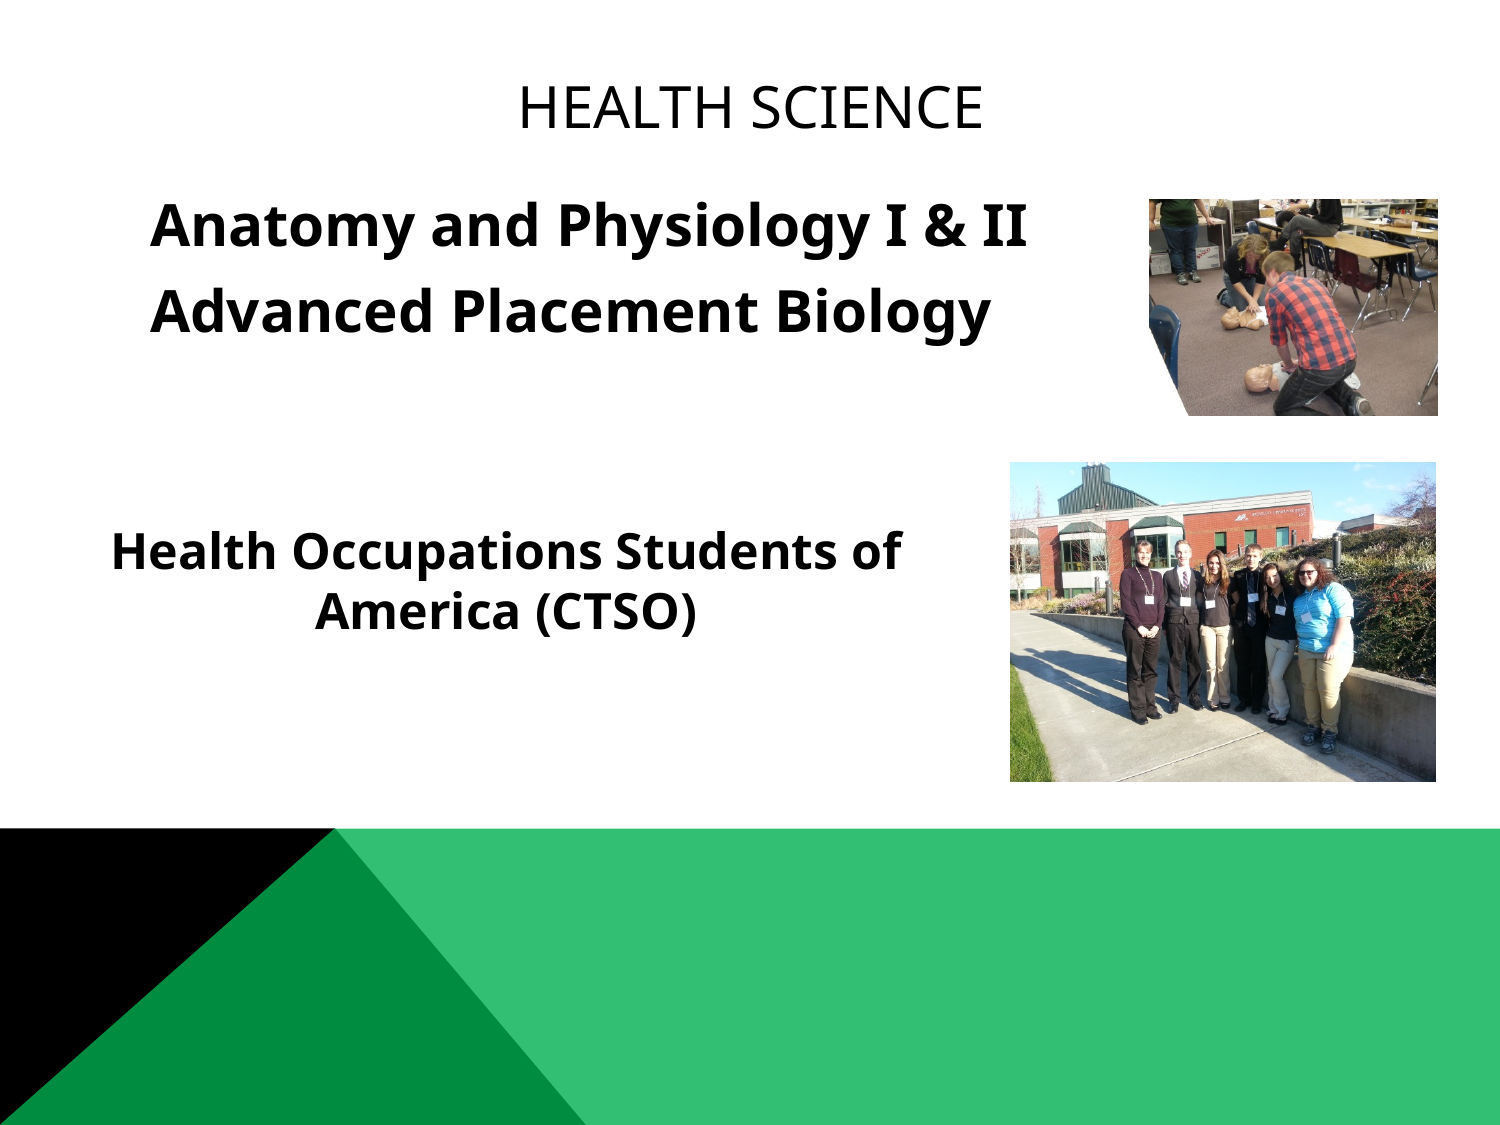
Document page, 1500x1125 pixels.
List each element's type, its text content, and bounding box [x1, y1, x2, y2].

text_box Health Occupations Students of America (CTSO) [37, 512, 975, 648]
picture [1149, 199, 1438, 416]
list Anatomy and Physiology I & II Advanced Placement Biology [135, 180, 1369, 768]
picture [1010, 462, 1437, 782]
title Health Science [135, 60, 1369, 150]
